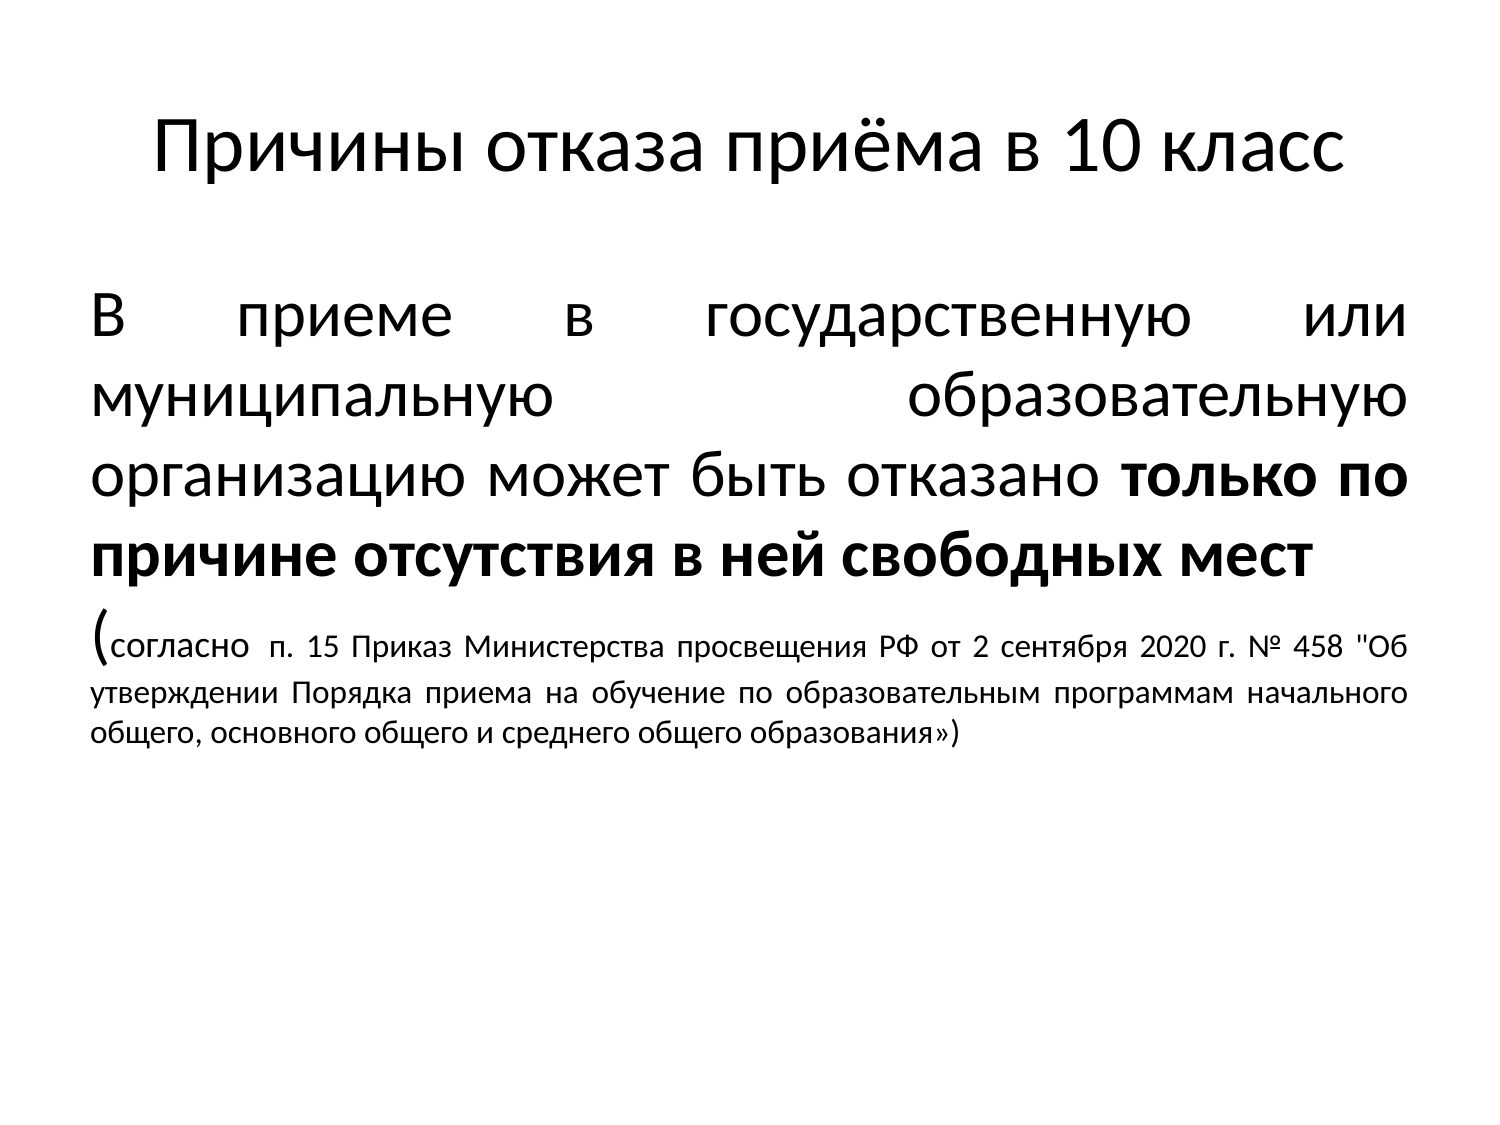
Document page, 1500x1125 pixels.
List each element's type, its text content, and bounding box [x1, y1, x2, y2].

title Причины отказа приёма в 10 класс [75, 45, 1425, 233]
list В приеме в государственную или муниципальную образовательную организацию может быть отказано только по причине отсутствия в ней свободных мест (согласно п. 15 Приказ Министерства просвещения РФ от 2 сентября 2020 г. № 458 "Об утверждении Порядка приема на обучение по образовательным программам начального общего, основного общего и среднего общего образования») [75, 262, 1425, 1005]
